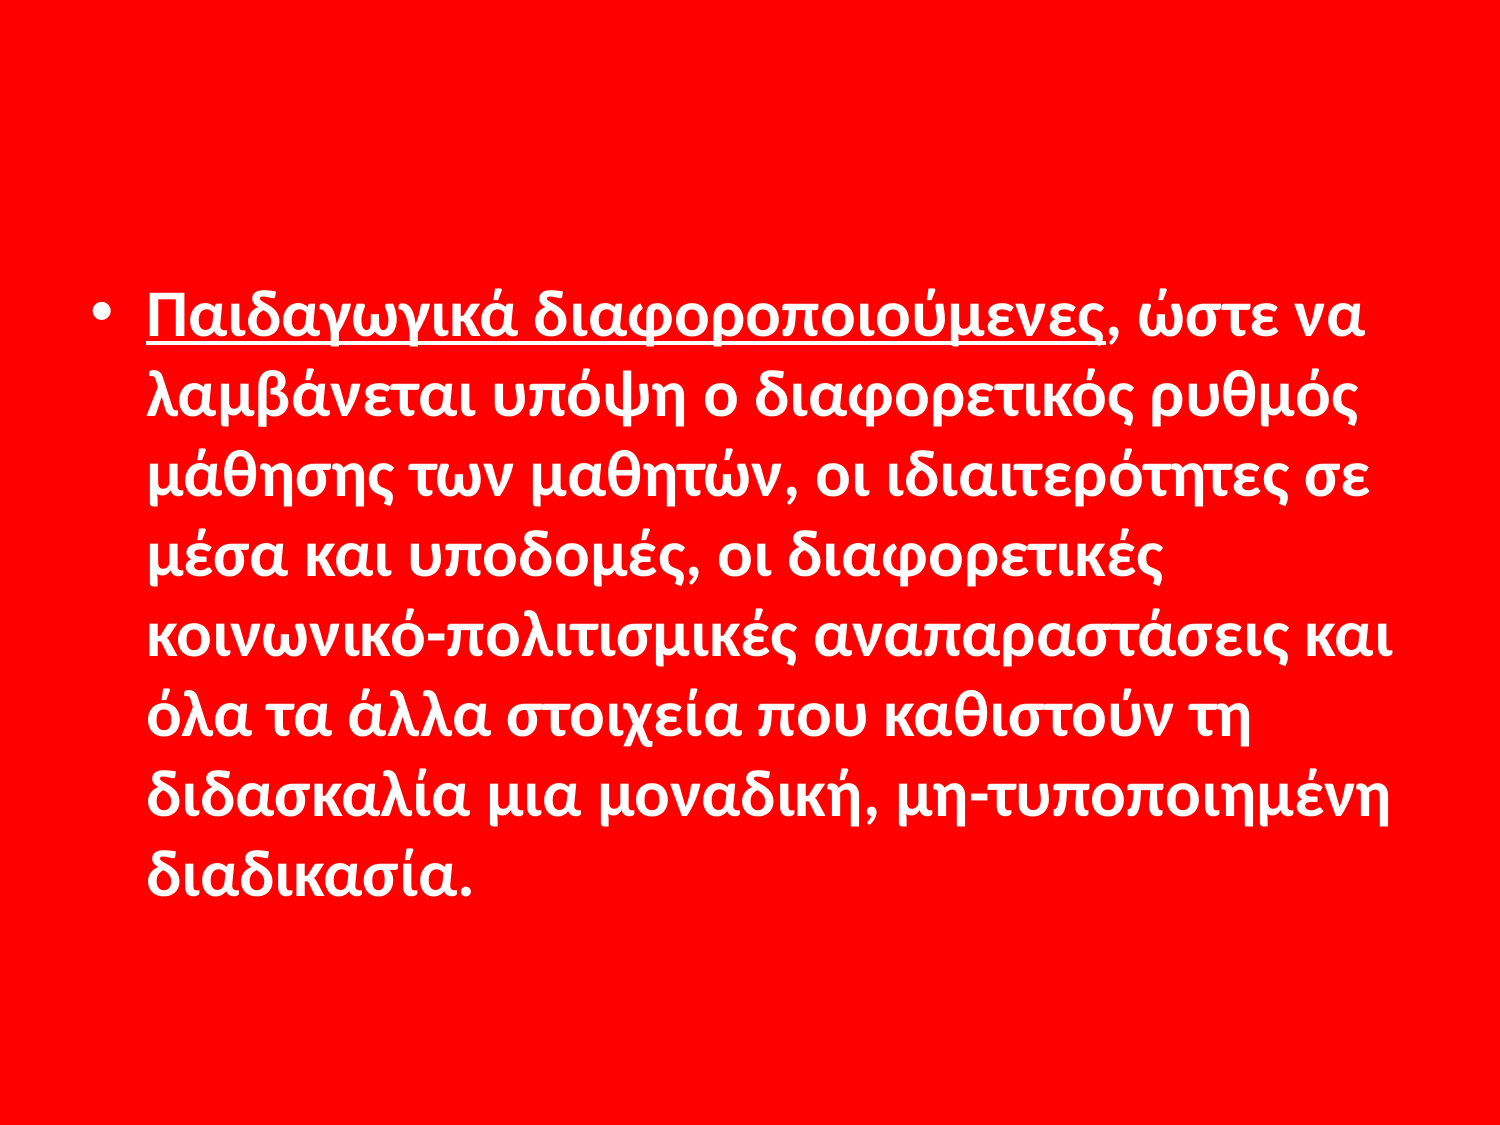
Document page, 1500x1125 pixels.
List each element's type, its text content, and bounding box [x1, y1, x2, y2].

list Παιδαγωγικά διαφοροποιούμενες, ώστε να λαμβάνεται υπόψη ο διαφορετικός ρυθμός μάθησης των μαθητών, οι ιδιαιτερότητες σε μέσα και υποδομές, οι διαφορετικές κοινωνικό-πολιτισμικές αναπαραστάσεις και όλα τα άλλα στοιχεία που καθιστούν τη διδασκαλία μια μοναδική, μη-τυποποιημένη διαδικασία. [75, 262, 1425, 1005]
